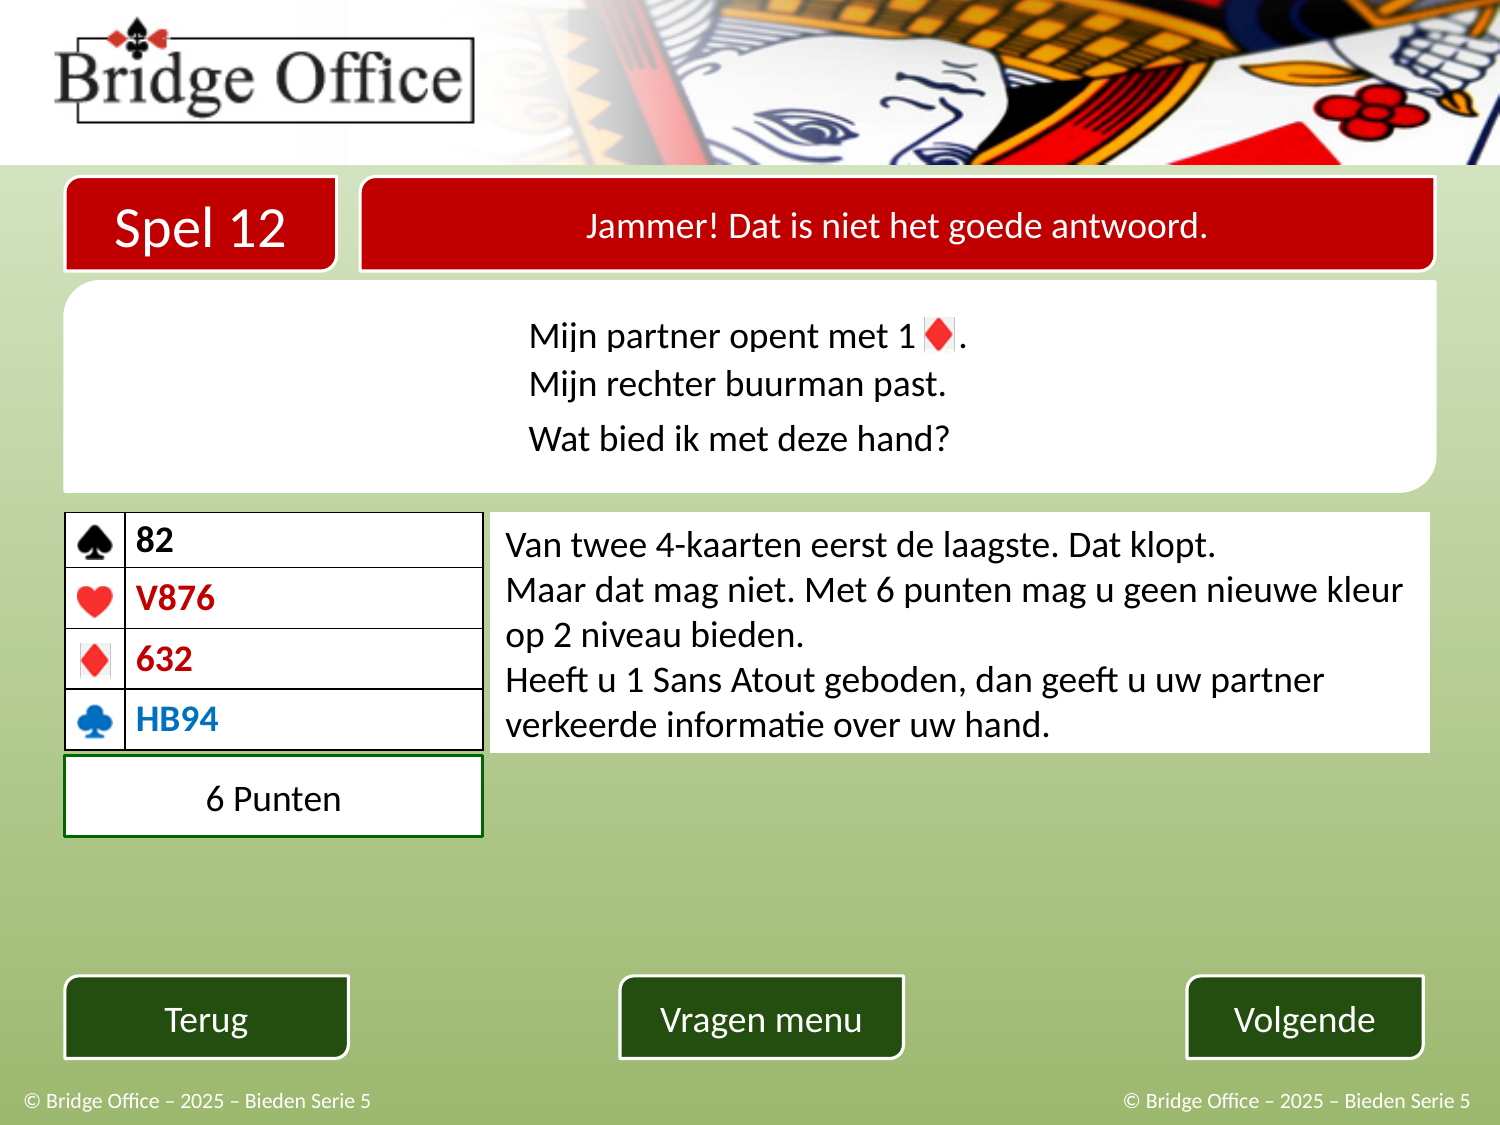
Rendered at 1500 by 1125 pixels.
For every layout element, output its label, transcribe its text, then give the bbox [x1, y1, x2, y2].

text_box Van twee 4-kaarten eerst de laagste. Dat klopt. Maar dat mag niet. Met 6 punten mag u geen nieuwe kleur op 2 niveau bieden. Heeft u 1 Sans Atout geboden, dan geeft u uw partner verkeerde informatie over uw hand. [490, 512, 1430, 753]
table_cell [66, 568, 124, 628]
text_box Spel 12 [63, 179, 339, 273]
text_box 6 Punten [63, 754, 484, 838]
text_box © Bridge Office – 2025 – Bieden Serie 5 [8, 1079, 393, 1121]
text_box Mijn partner opent met 1 . [513, 303, 1022, 364]
picture [920, 316, 957, 353]
table_header [66, 513, 124, 567]
table_cell 632 [126, 629, 482, 688]
text_box © Bridge Office – 2025 – Bieden Serie 5 [1107, 1079, 1500, 1121]
text_box Volgende [1185, 974, 1425, 1061]
text_box Mijn rechter buurman past. [513, 352, 987, 406]
text_box [63, 280, 1437, 493]
picture [0, 0, 1500, 166]
table_header 82 [126, 513, 482, 567]
text_box Terug [63, 974, 350, 1061]
table_cell [66, 629, 124, 688]
table_cell V876 [126, 568, 482, 628]
table_cell [66, 690, 124, 749]
text_box Jammer! Dat is niet het goede antwoord. [358, 179, 1437, 273]
picture [77, 585, 113, 618]
picture [77, 643, 113, 679]
text_box Wat bied ik met deze hand? [513, 406, 987, 467]
picture [77, 703, 113, 740]
picture [77, 524, 113, 561]
table_cell HB94 [126, 690, 482, 749]
text_box Vragen menu [618, 974, 906, 1061]
